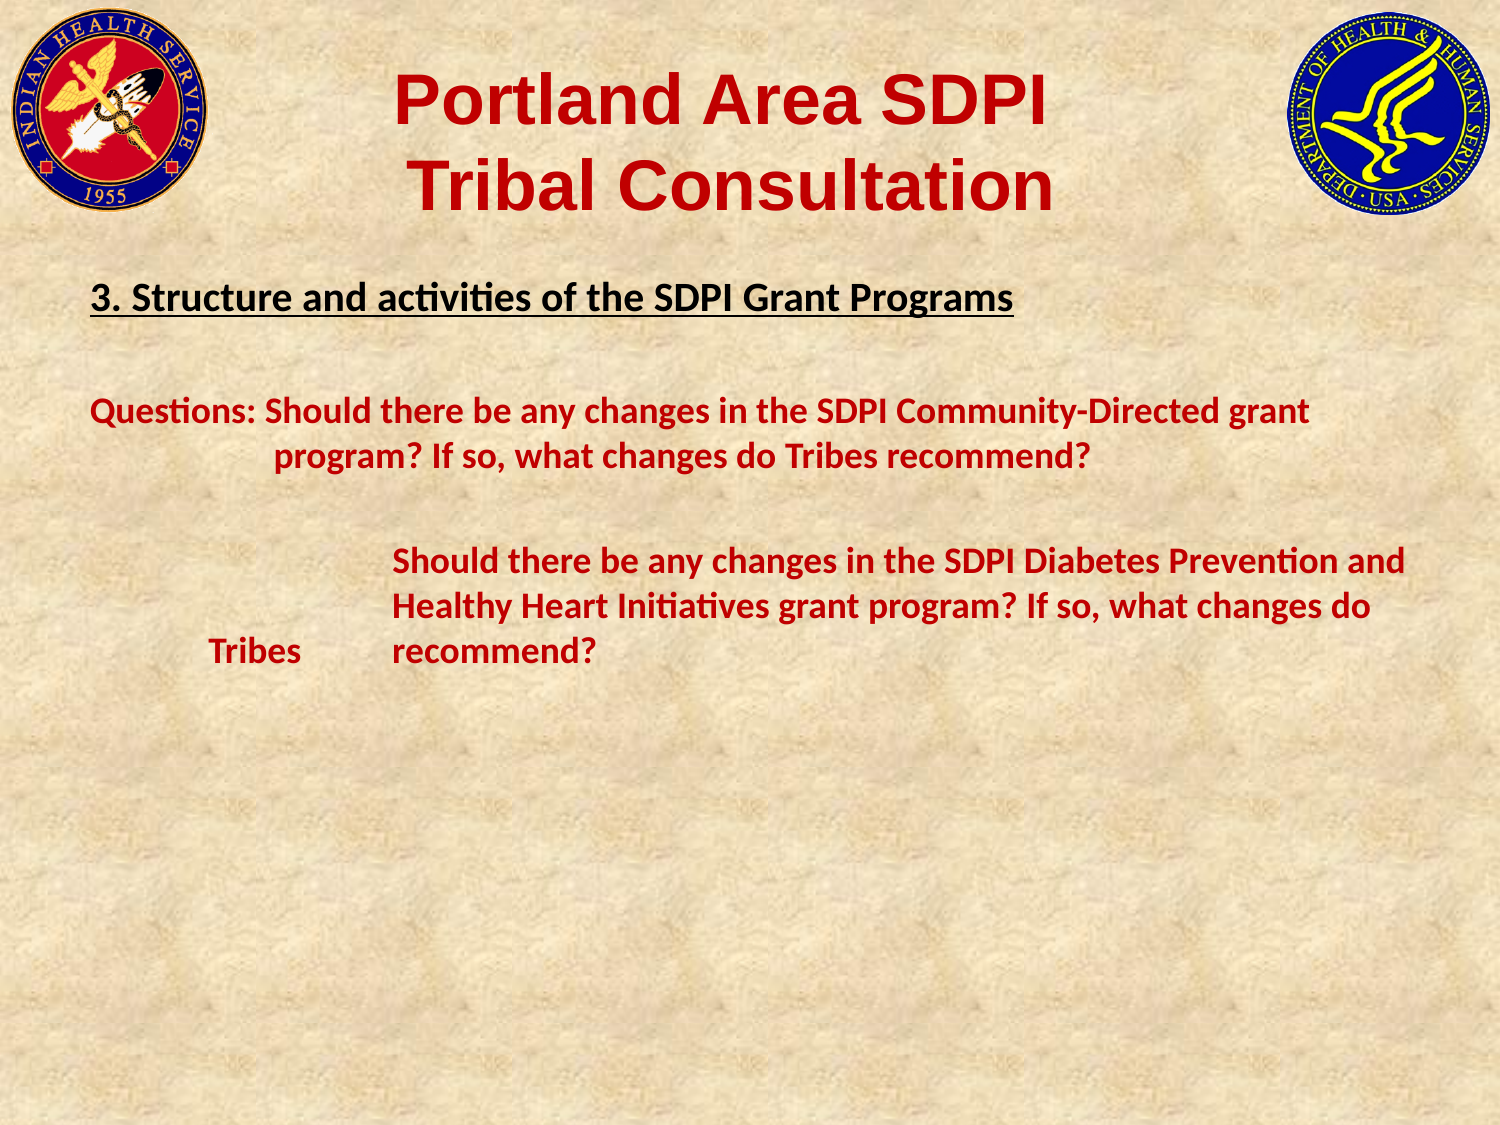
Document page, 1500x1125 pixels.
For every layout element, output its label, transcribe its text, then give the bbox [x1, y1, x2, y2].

title Portland Area SDPI Tribal Consultation [254, 45, 1213, 233]
picture [0, 0, 1500, 1125]
list 3. Structure and activities of the SDPI Grant Programs Questions: Should there be any changes in the SDPI Community-Directed grant program? If so, what changes do Tribes recommend? Should there be any changes in the SDPI Diabetes Prevention and Healthy Heart Initiatives grant program? If so, what changes do Tribes recommend? [75, 262, 1425, 1035]
